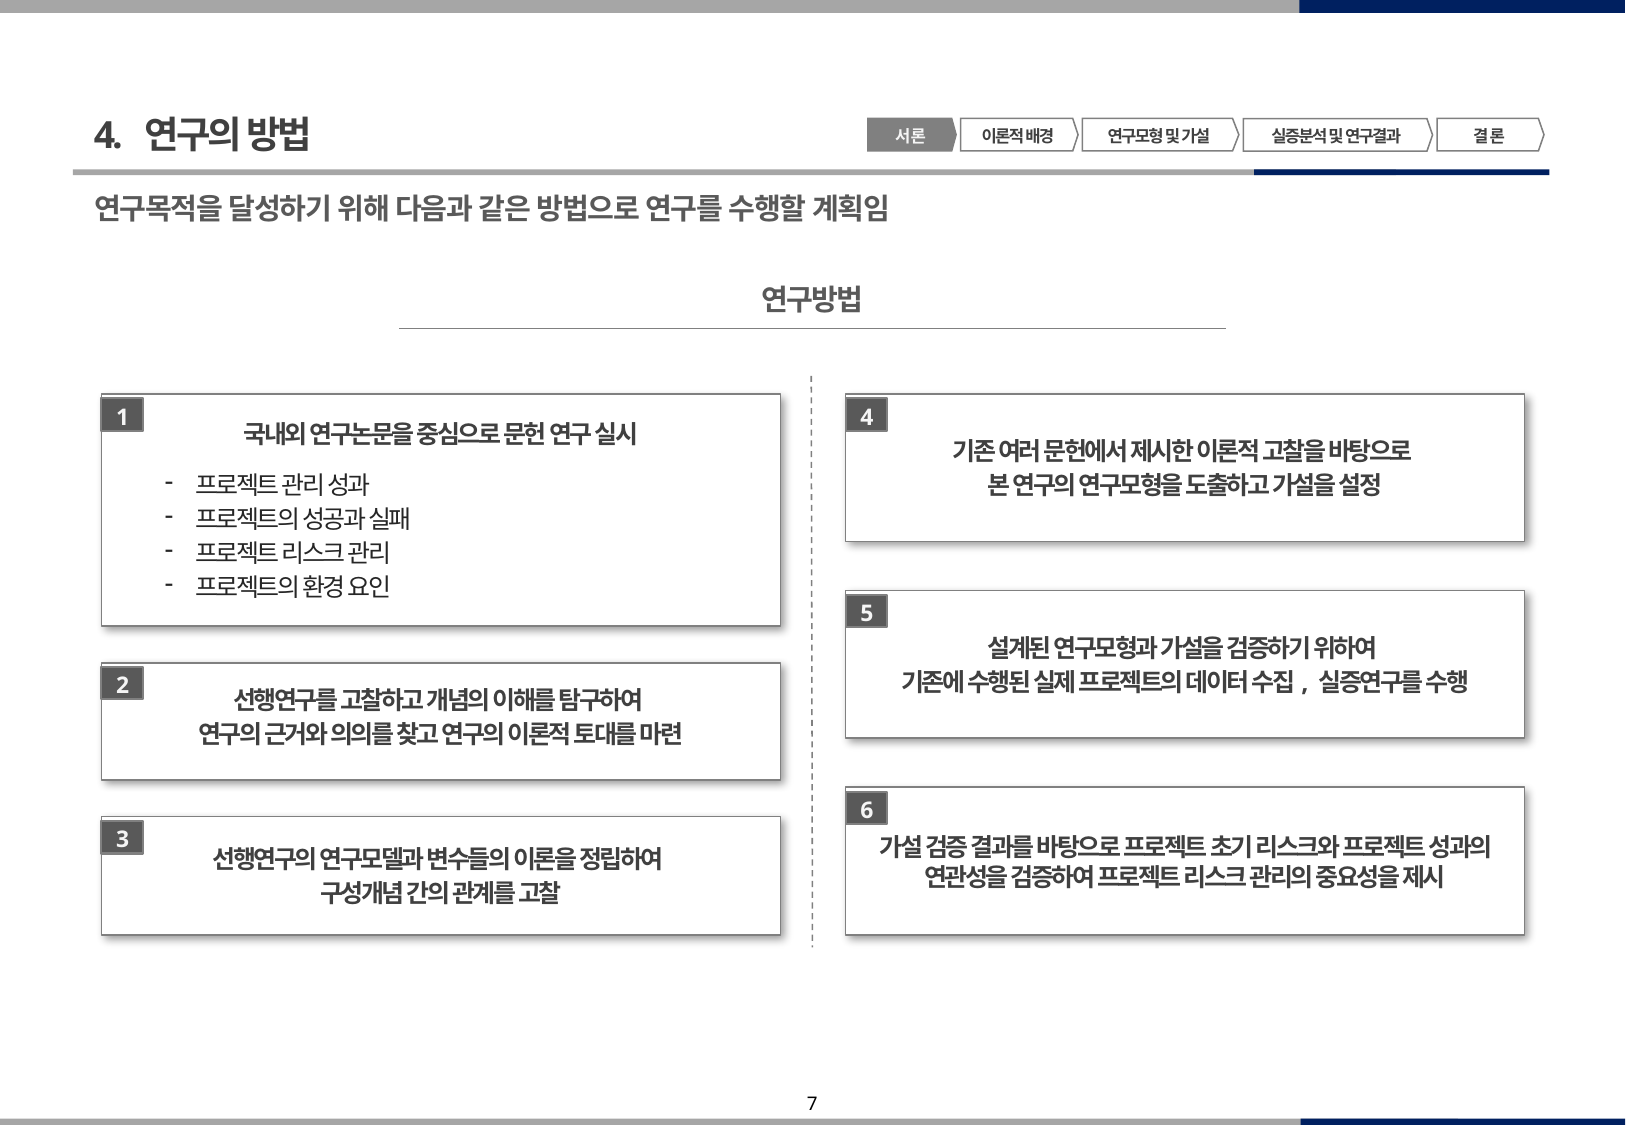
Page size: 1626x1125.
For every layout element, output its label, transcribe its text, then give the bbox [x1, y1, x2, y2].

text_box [101, 816, 781, 935]
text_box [867, 118, 1544, 152]
text_box 4. 연구의 방법 [78, 91, 1544, 166]
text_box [845, 787, 1525, 935]
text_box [101, 662, 781, 781]
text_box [845, 590, 1525, 739]
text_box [399, 269, 1226, 329]
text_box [101, 393, 781, 627]
text_box 연구목적을 달성하기 위해 다음과 같은 방법으로 연구를 수행할 계획임 [78, 179, 1544, 233]
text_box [845, 393, 1525, 542]
